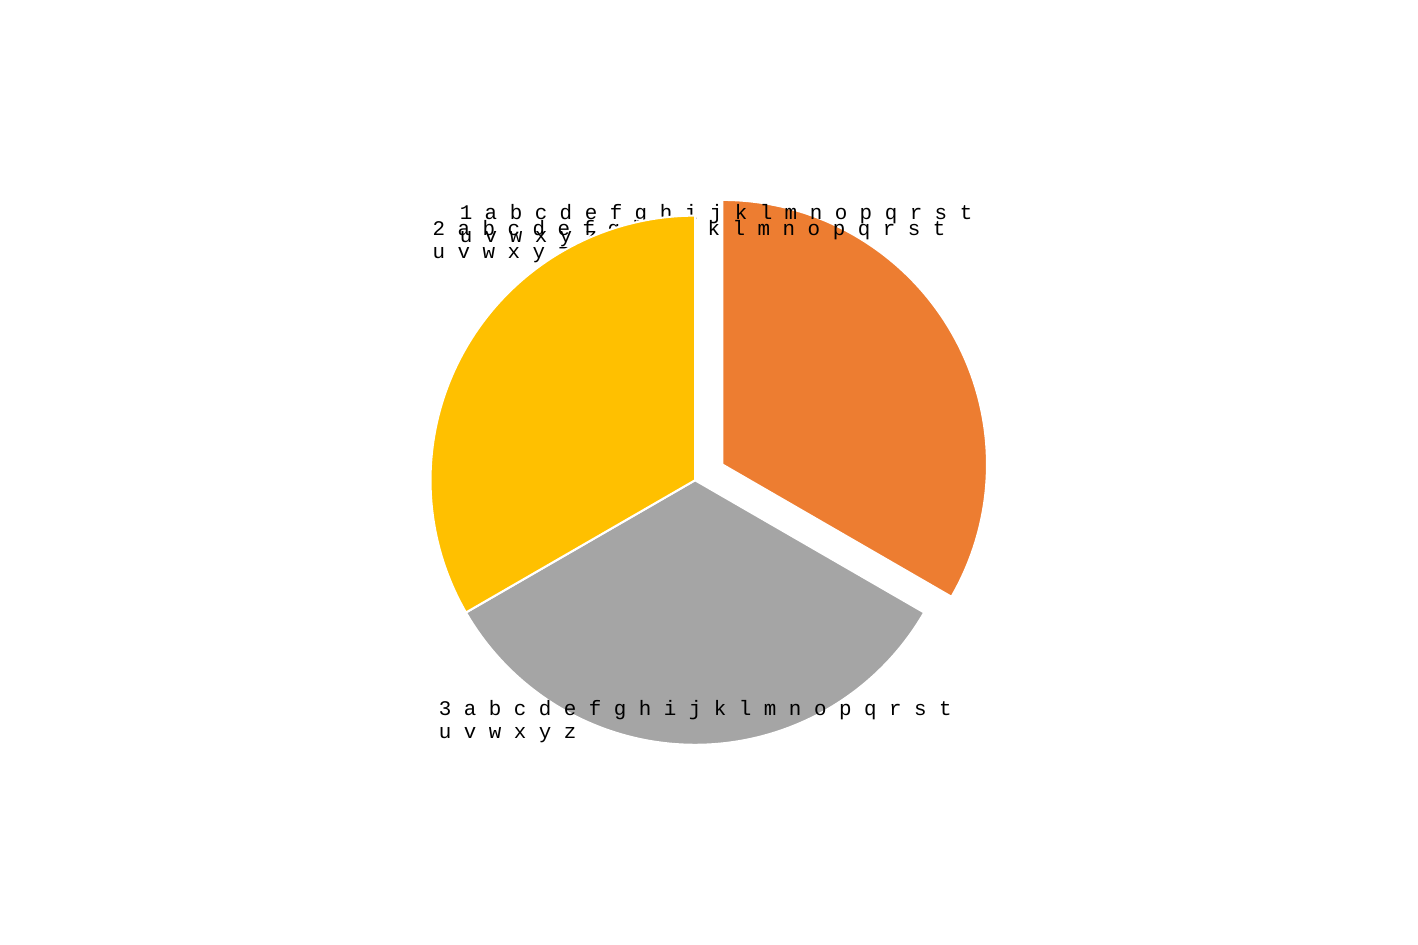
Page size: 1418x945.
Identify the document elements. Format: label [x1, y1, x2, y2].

text_box [236, 157, 1182, 788]
